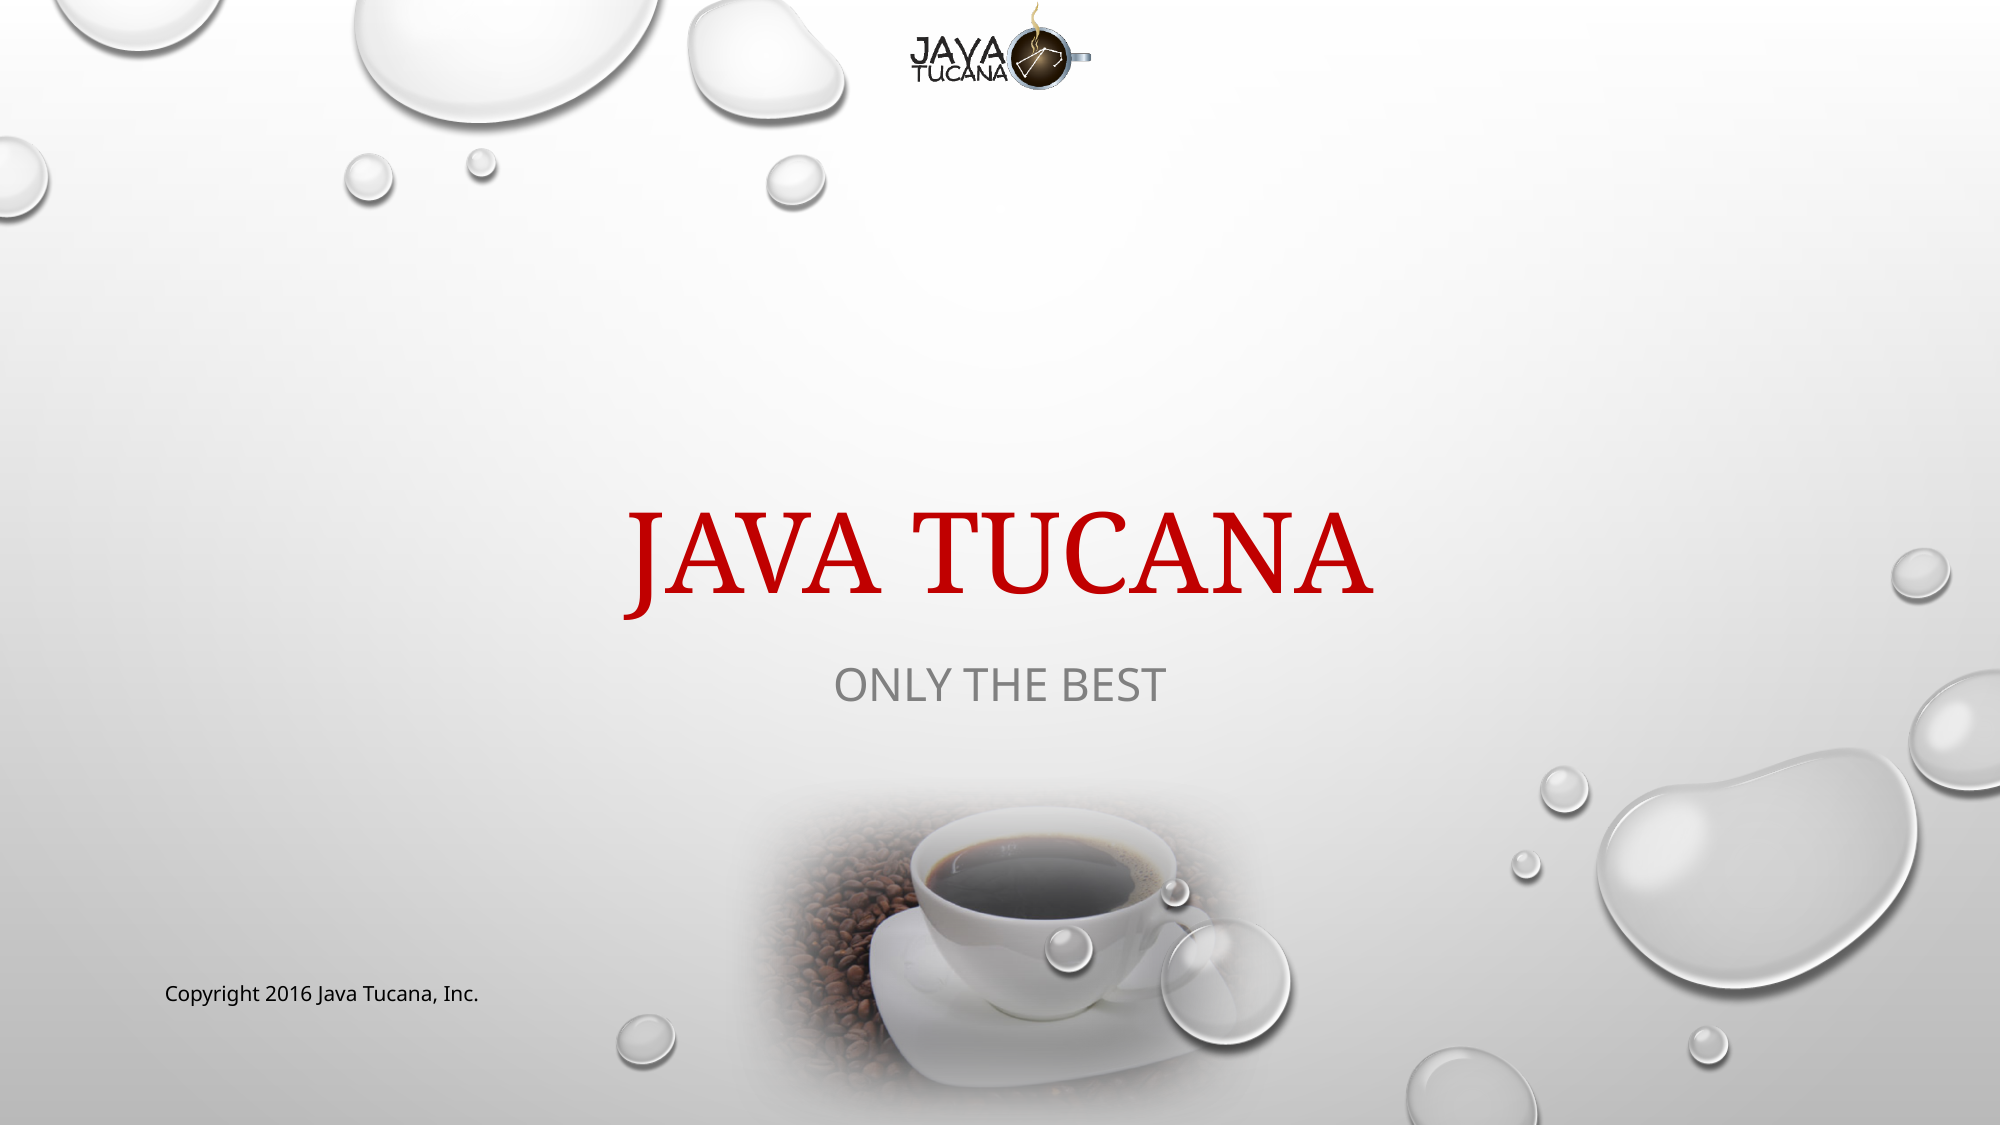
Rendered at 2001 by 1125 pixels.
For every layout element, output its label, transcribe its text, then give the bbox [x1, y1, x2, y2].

footer Copyright 2016 Java Tucana, Inc. [149, 965, 1245, 1025]
subtitle Only the Best [287, 637, 1713, 863]
picture [0, 0, 2000, 1125]
title Java Tucana [287, 213, 1713, 625]
